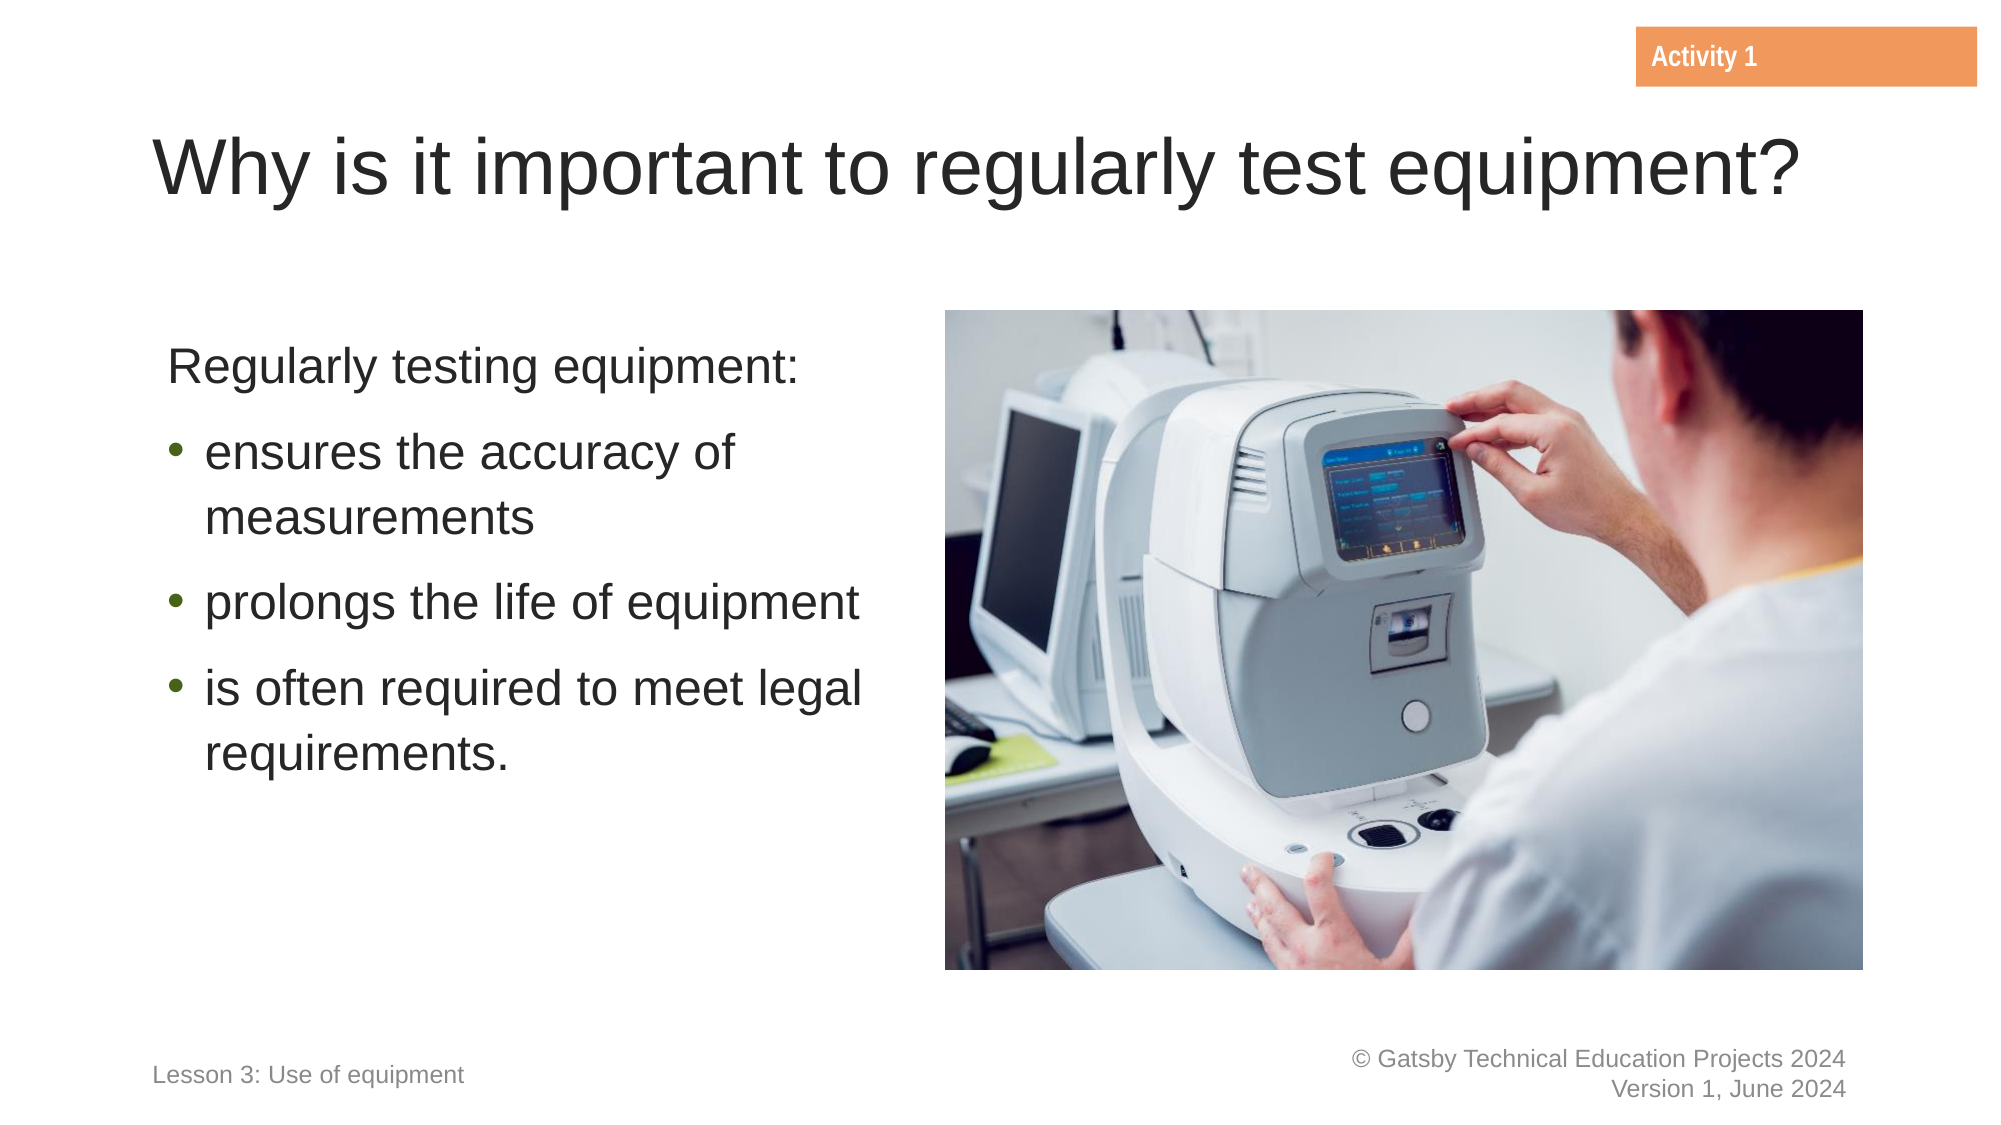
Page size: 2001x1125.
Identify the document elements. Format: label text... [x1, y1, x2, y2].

title Why is it important to regularly test equipment? [137, 59, 1863, 278]
list Regularly testing equipment: ensures the accuracy of measurements prolongs the life of equipment is often required to meet legal requirements. [137, 299, 899, 1014]
list Activity 1 [1636, 26, 1978, 87]
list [944, 310, 1863, 970]
list Lesson 3: Use of equipment [137, 1042, 829, 1103]
